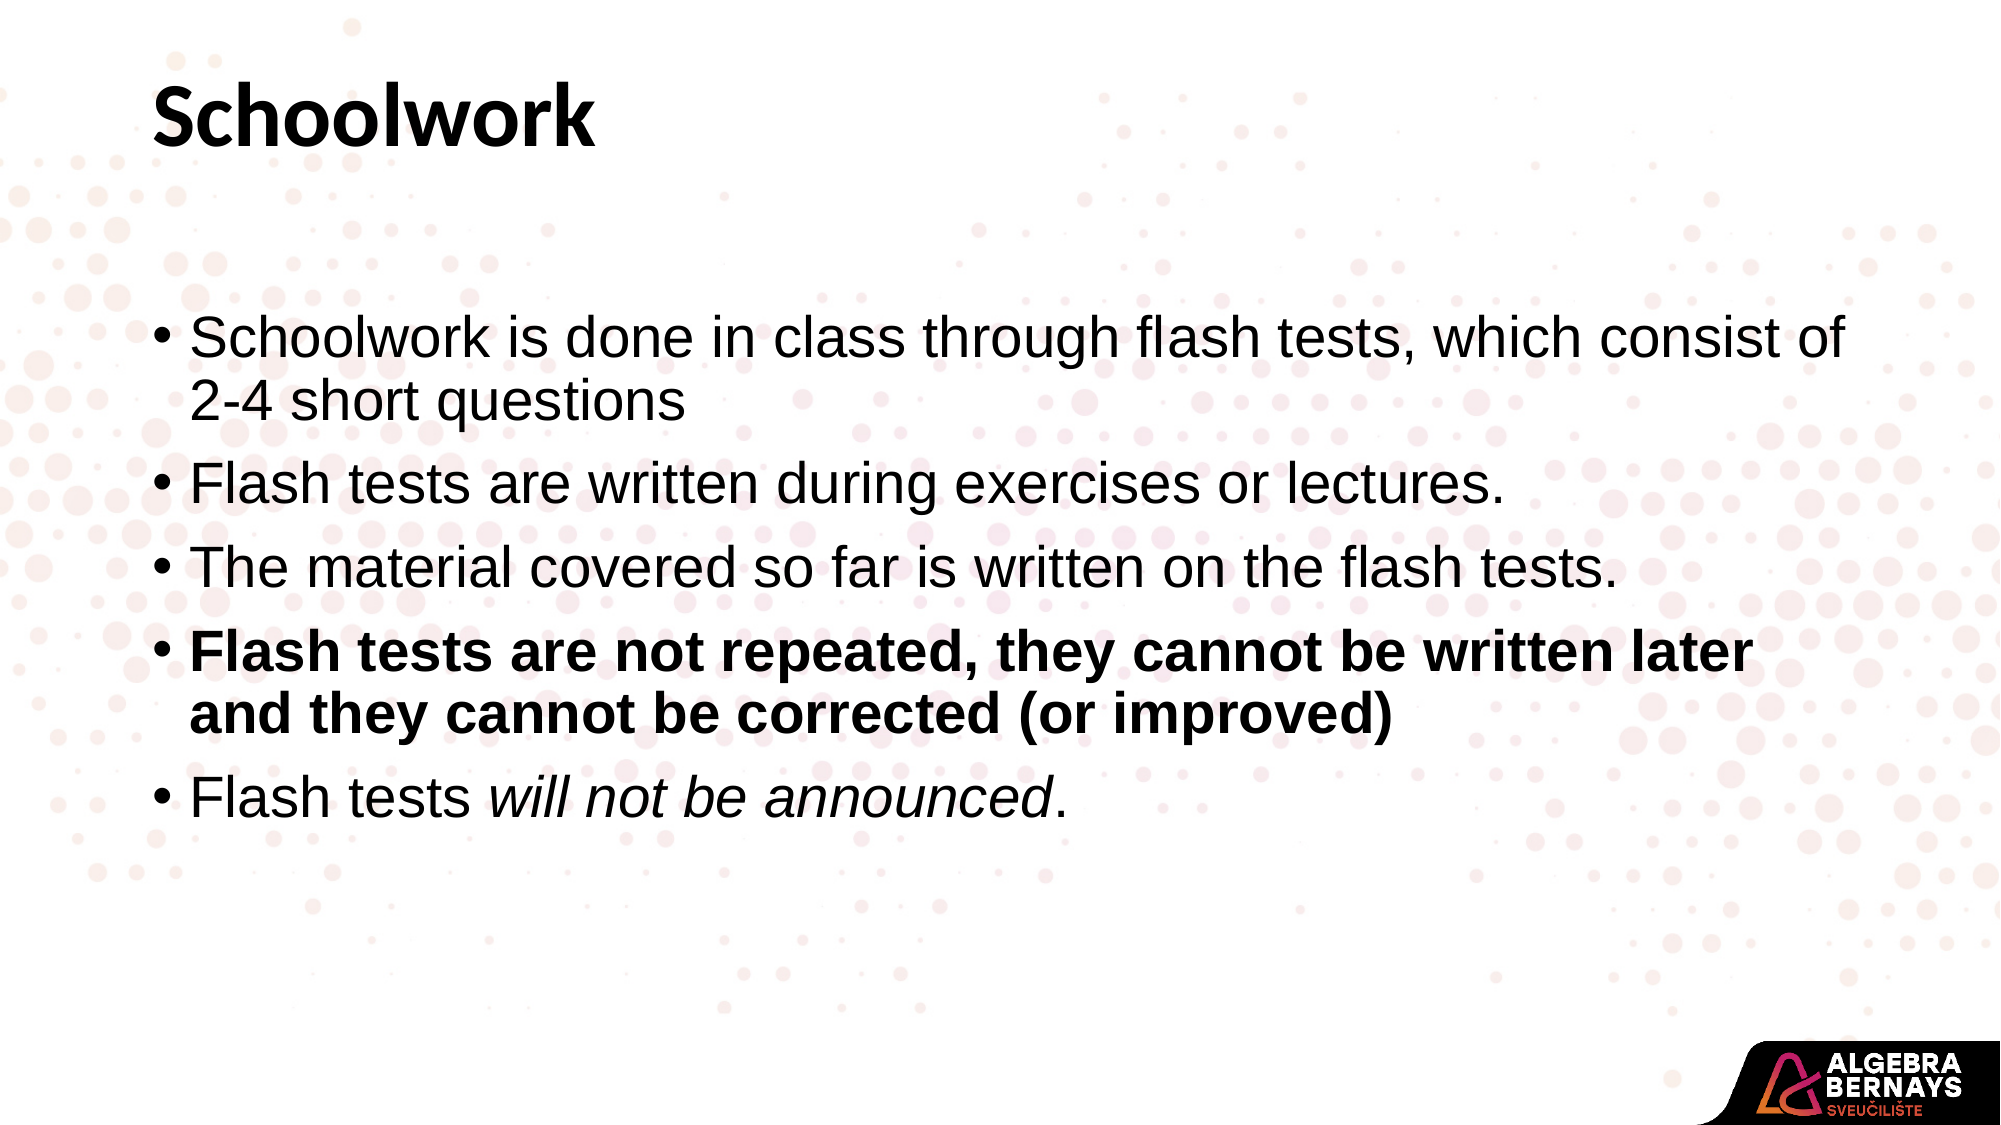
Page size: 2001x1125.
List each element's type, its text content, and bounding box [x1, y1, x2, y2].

text_box Schoolwork [137, 59, 1863, 278]
picture [0, 0, 2000, 1125]
text_box Schoolwork is done in class through flash tests, which consist of 2-4 short questions Flash tests are written during exercises or lectures. The material covered so far is written on the flash tests. Flash tests are not repeated, they cannot be written later and they cannot be corrected (or improved) Flash tests will not be announced. [137, 299, 1863, 1014]
